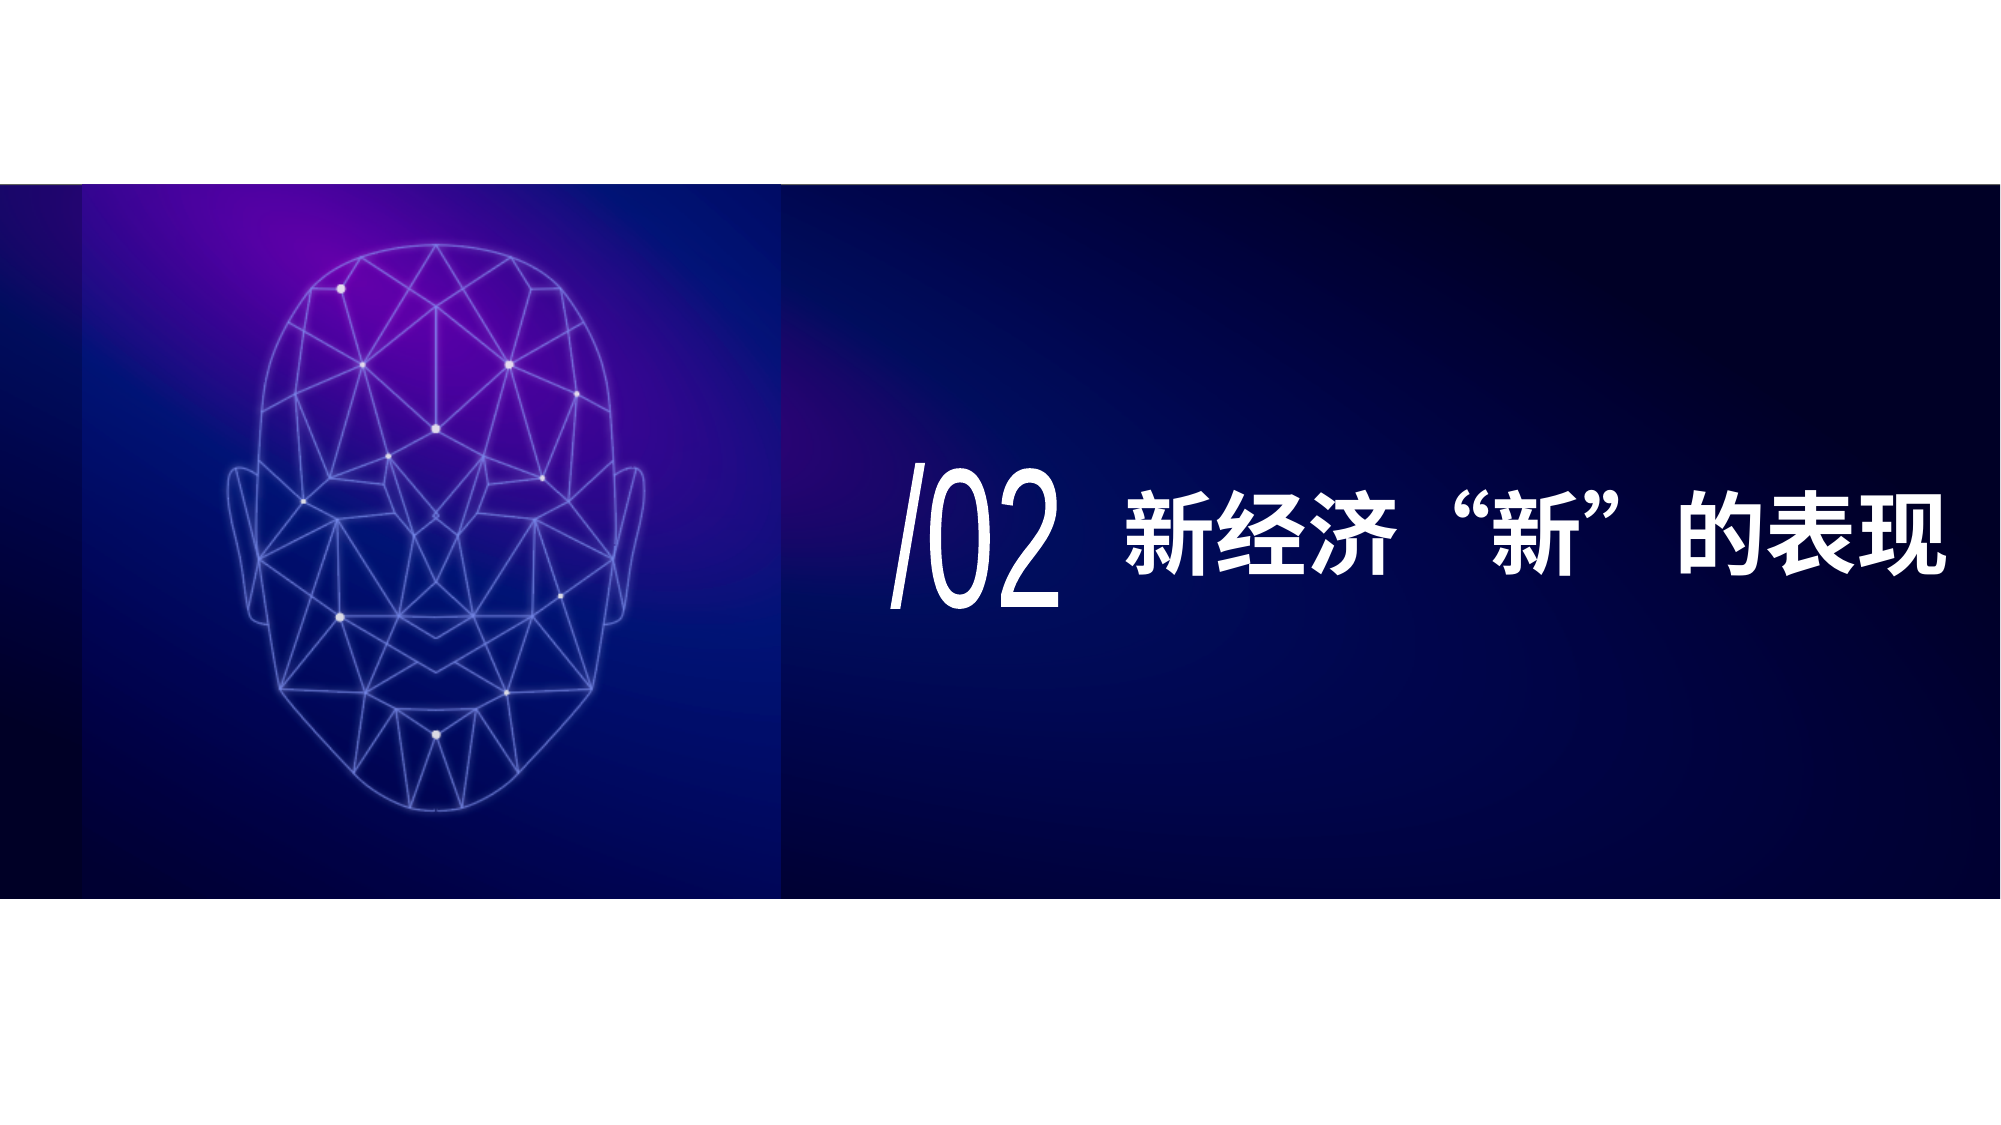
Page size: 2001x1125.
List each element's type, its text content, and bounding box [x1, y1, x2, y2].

title 新经济“新”的表现 [1109, 448, 1999, 596]
picture [0, 184, 2001, 899]
